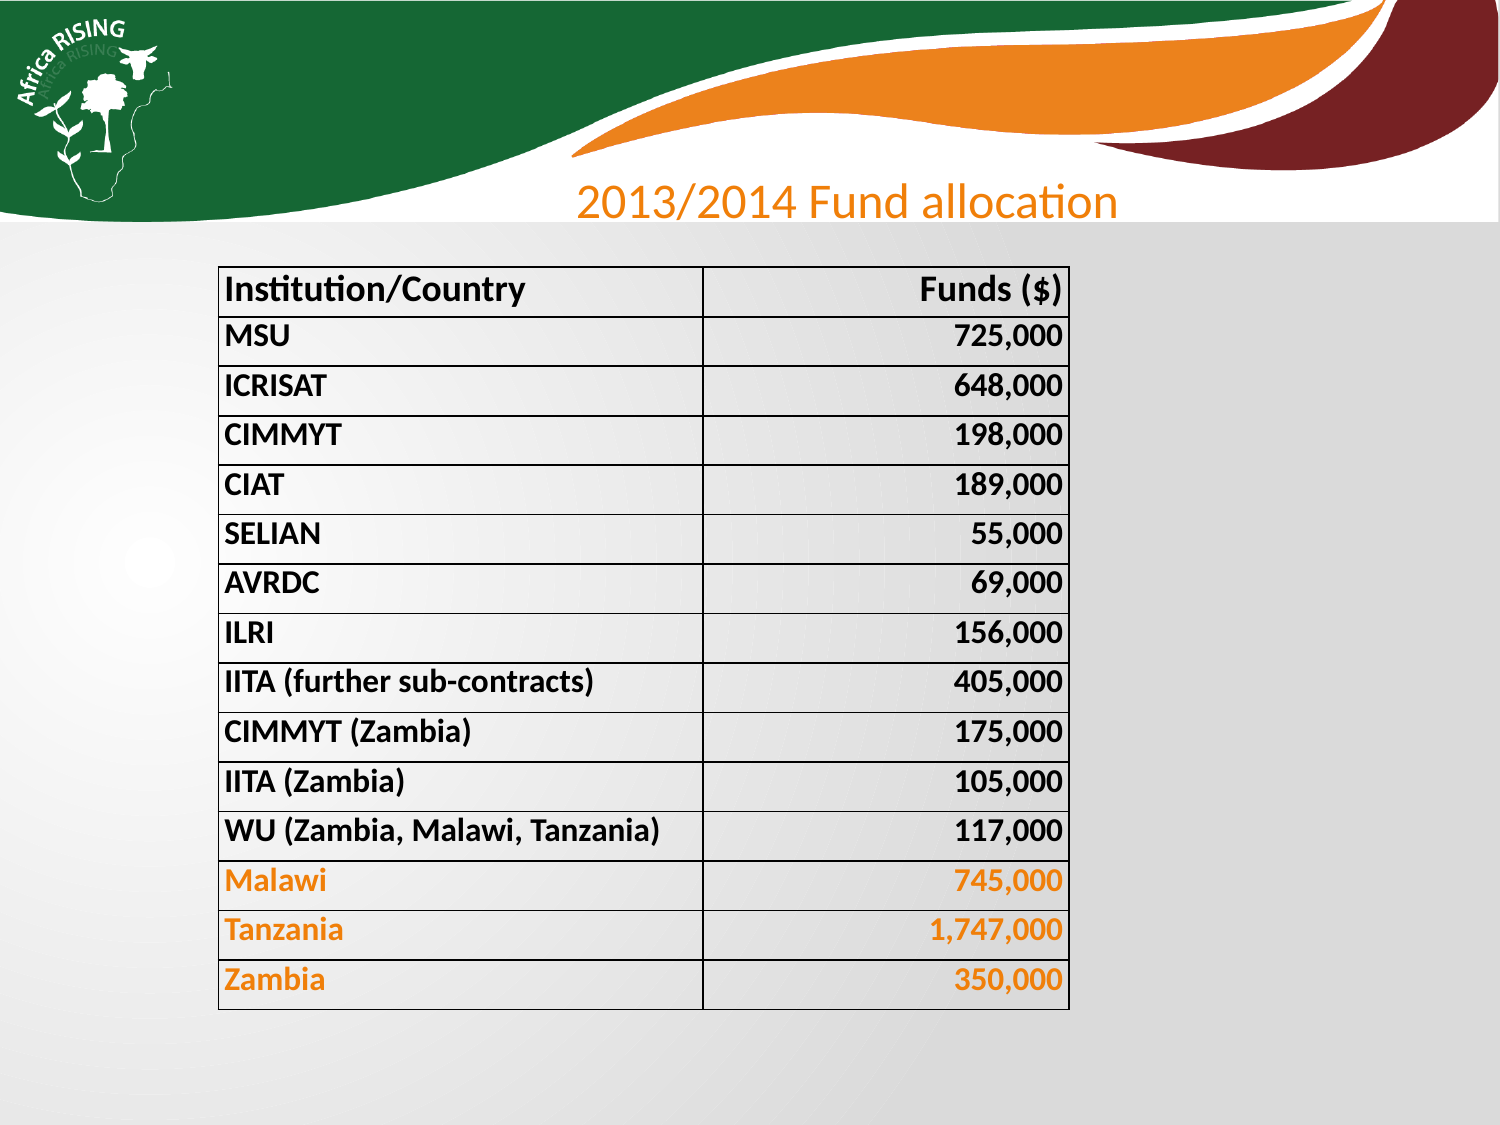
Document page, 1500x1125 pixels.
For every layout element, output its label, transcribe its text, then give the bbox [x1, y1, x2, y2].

table_cell MSU [219, 318, 702, 365]
table_cell IITA (further sub-contracts) [219, 664, 702, 712]
table_header Funds ($) [704, 268, 1068, 316]
table_cell WU (Zambia, Malawi, Tanzania) [219, 812, 702, 860]
table_cell SELIAN [219, 515, 702, 563]
table_cell IITA (Zambia) [219, 763, 702, 811]
text_box 2013/2014 Fund allocation [561, 160, 1329, 236]
table_cell 55,000 [704, 515, 1068, 563]
table_header Institution/Country [219, 268, 702, 316]
table_cell 69,000 [704, 565, 1068, 613]
table_cell 189,000 [704, 466, 1068, 514]
table_cell Malawi [219, 862, 702, 910]
table_cell 156,000 [704, 614, 1068, 662]
table_cell 725,000 [704, 318, 1068, 365]
table_cell ICRISAT [219, 367, 702, 415]
table_cell 745,000 [704, 862, 1068, 910]
table_cell Tanzania [219, 911, 702, 959]
picture [0, 0, 1499, 222]
table_cell Zambia [219, 961, 702, 1009]
table_cell 105,000 [704, 763, 1068, 811]
table_cell CIMMYT [219, 417, 702, 464]
table_cell 405,000 [704, 664, 1068, 712]
table_cell 350,000 [704, 961, 1068, 1009]
table_cell 198,000 [704, 417, 1068, 464]
table_cell 1,747,000 [704, 911, 1068, 959]
table_cell 175,000 [704, 713, 1068, 761]
table_cell AVRDC [219, 565, 702, 613]
table_cell CIMMYT (Zambia) [219, 713, 702, 761]
table_cell 117,000 [704, 812, 1068, 860]
table_cell CIAT [219, 466, 702, 514]
table_cell ILRI [219, 614, 702, 662]
table_cell 648,000 [704, 367, 1068, 415]
